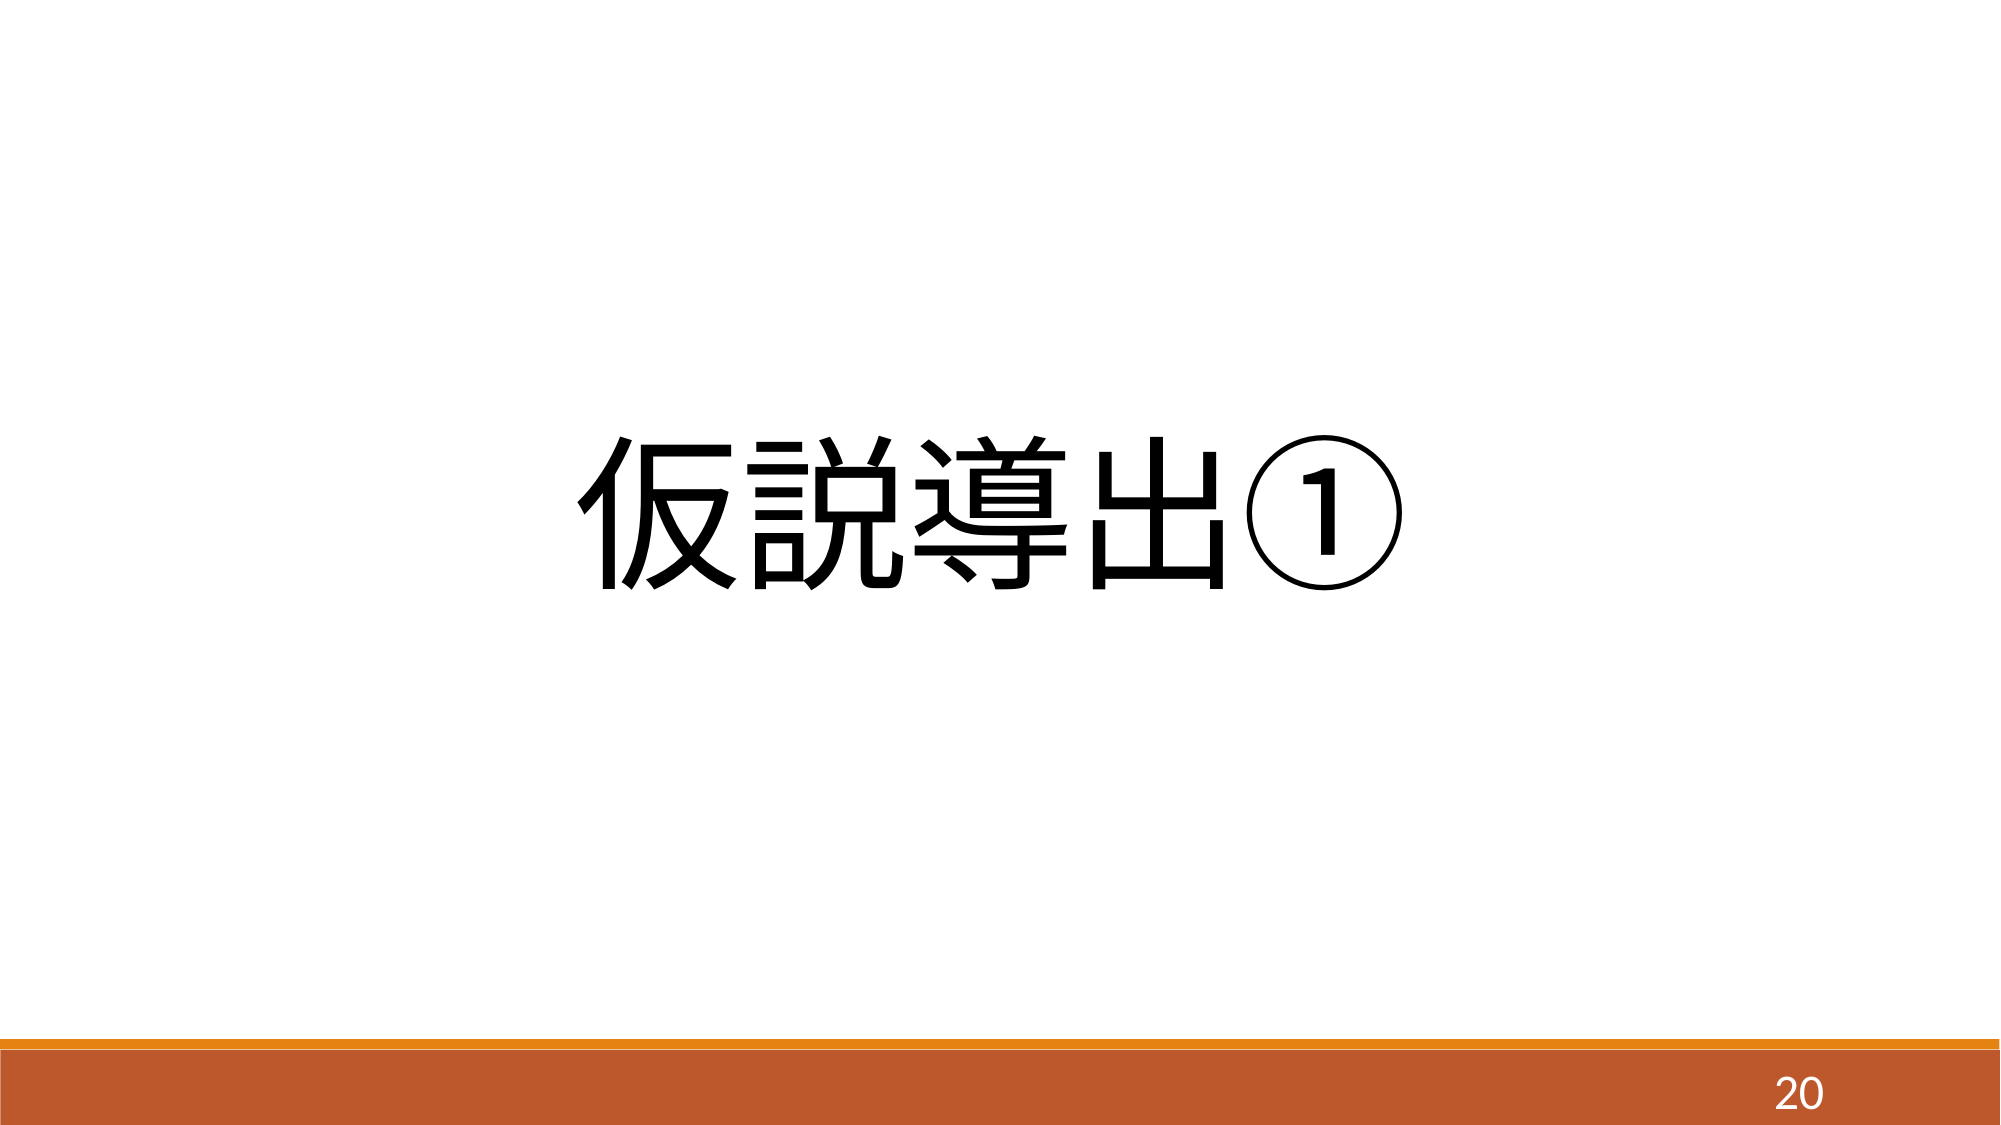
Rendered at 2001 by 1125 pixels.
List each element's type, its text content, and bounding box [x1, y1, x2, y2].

slide_number 20 [1624, 1059, 1840, 1120]
text_box 仮説導出① [559, 402, 1514, 618]
